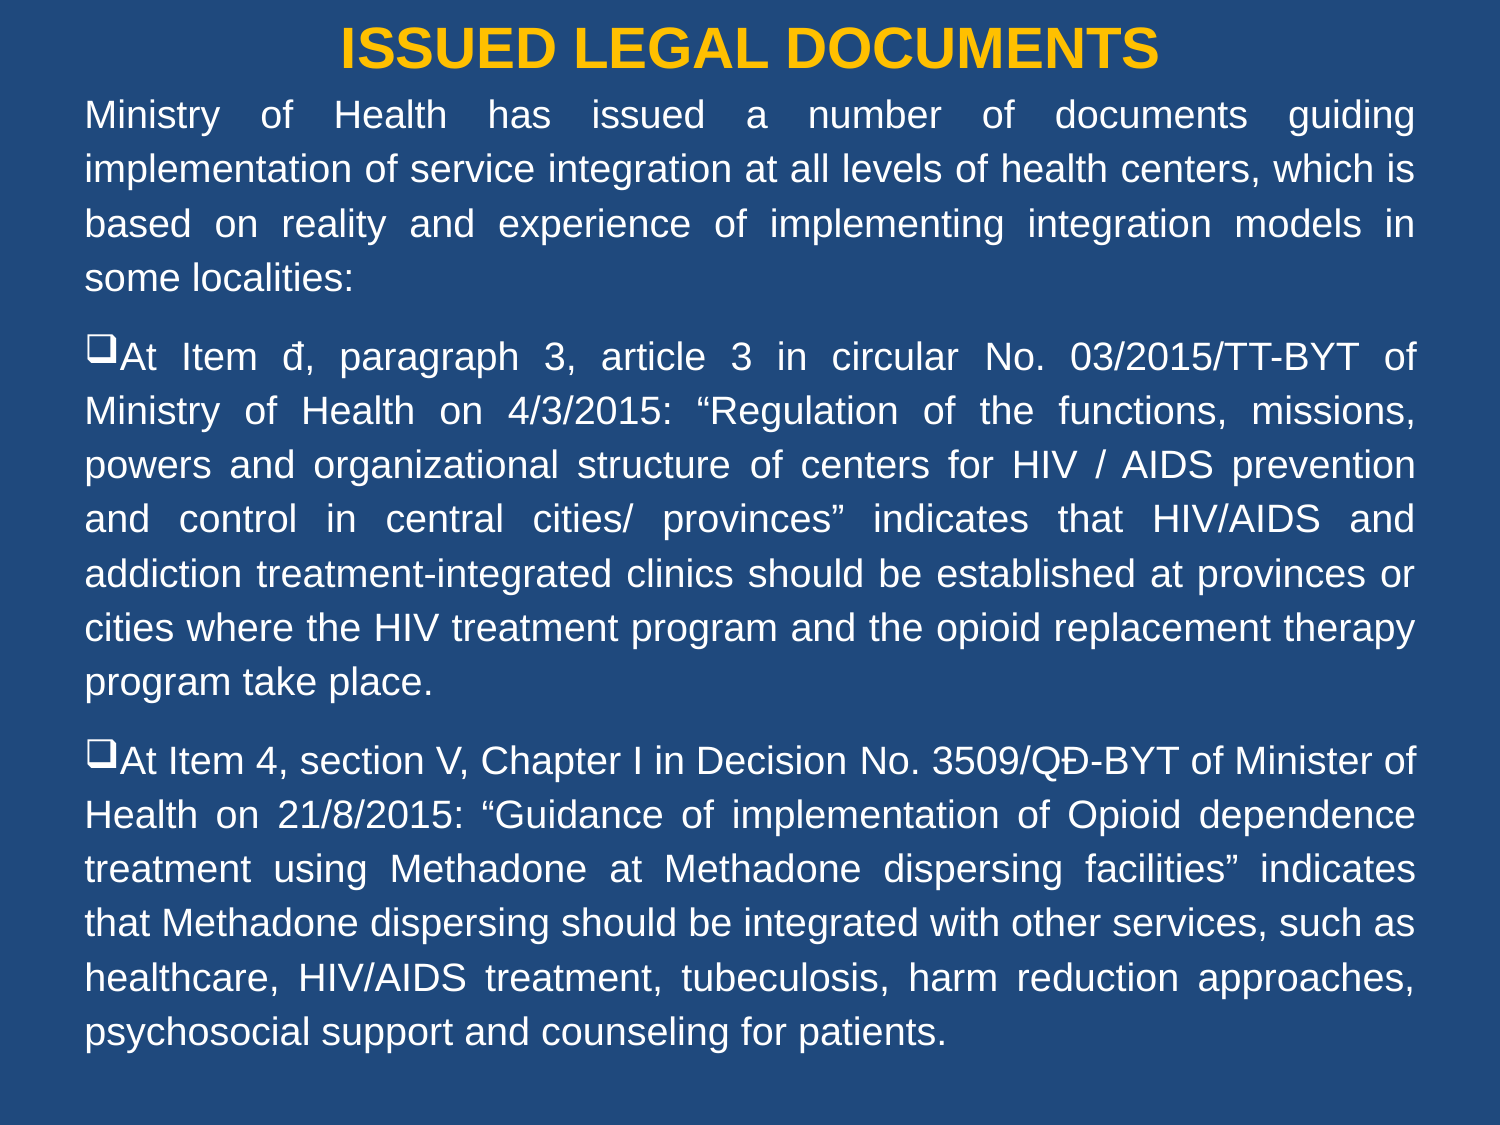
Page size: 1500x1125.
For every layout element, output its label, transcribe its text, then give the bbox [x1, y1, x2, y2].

text_box Ministry of Health has issued a number of documents guiding implementation of service integration at all levels of health centers, which is based on reality and experience of implementing integration models in some localities: At Item đ, paragraph 3, article 3 in circular No. 03/2015/TT-BYT of Ministry of Health on 4/3/2015: “Regulation of the functions, missions, powers and organizational structure of centers for HIV / AIDS prevention and control in central cities/ provinces” indicates that HIV/AIDS and addiction treatment-integrated clinics should be established at provinces or cities where the HIV treatment program and the opioid replacement therapy program take place. At Item 4, section V, Chapter I in Decision No. 3509/QĐ-BYT of Minister of Health on 21/8/2015: “Guidance of implementation of Opioid dependence treatment using Methadone at Methadone dispersing facilities” indicates that Methadone dispersing should be integrated with other services, such as healthcare, HIV/AIDS treatment, tubeculosis, harm reduction approaches, psychosocial support and counseling for patients. [69, 88, 1432, 1061]
text_box ISSUED LEGAL DOCUMENTS [27, 0, 1475, 88]
